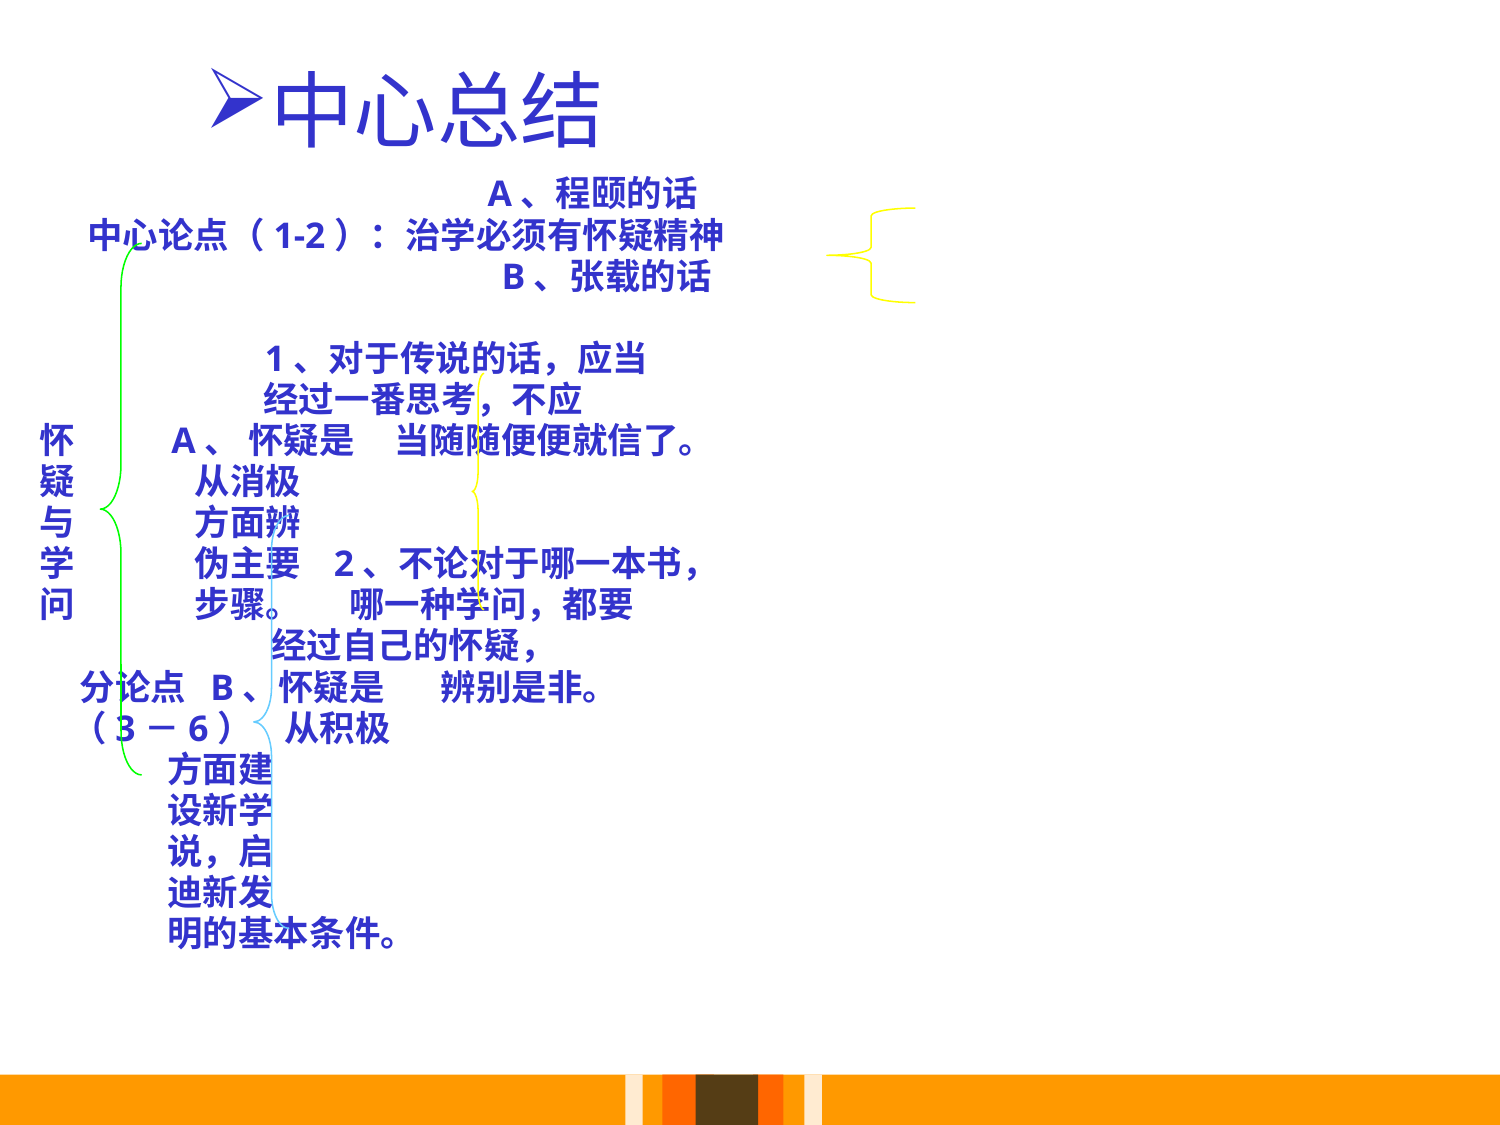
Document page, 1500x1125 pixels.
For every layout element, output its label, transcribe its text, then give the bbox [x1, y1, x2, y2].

list A、程颐的话 中心论点（1-2）：治学必须有怀疑精神 B、张载的话 1、对于传说的话，应当 经过一番思考，不应 怀 A、 怀疑是 当随随便便就信了。 疑 从消极 与 方面辨 学 伪主要 2、不论对于哪一本书， 问 步骤。 哪一种学问，都要 经过自己的怀疑， 分论点 B、怀疑是 辨别是非。 （3－6） 从积极 方面建 设新学 说，启 迪新发 明的基本条件。 [0, 137, 1500, 1077]
text_box [253, 515, 290, 929]
text_box [100, 243, 142, 775]
title 中心总结 [47, 48, 761, 137]
text_box [472, 373, 485, 610]
text_box [826, 208, 916, 303]
